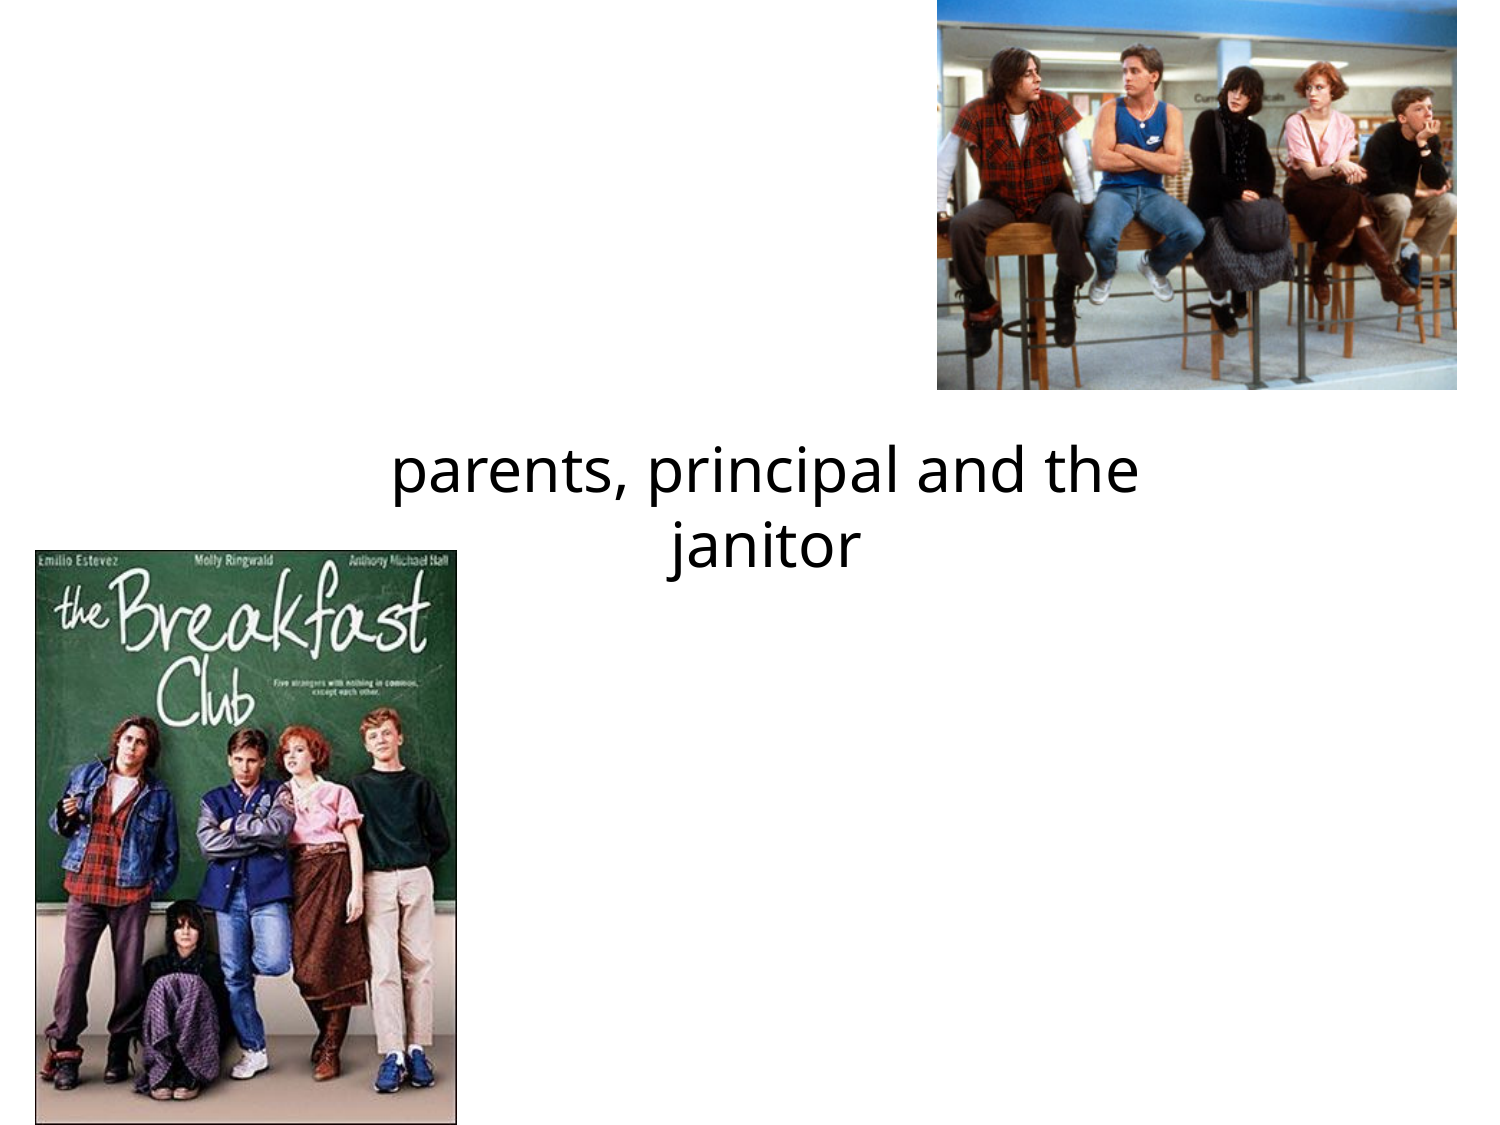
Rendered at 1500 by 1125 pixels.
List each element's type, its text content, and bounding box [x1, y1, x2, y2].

picture [34, 550, 458, 1125]
title parents, principal and the janitor [128, 421, 1404, 663]
picture [937, 0, 1458, 390]
